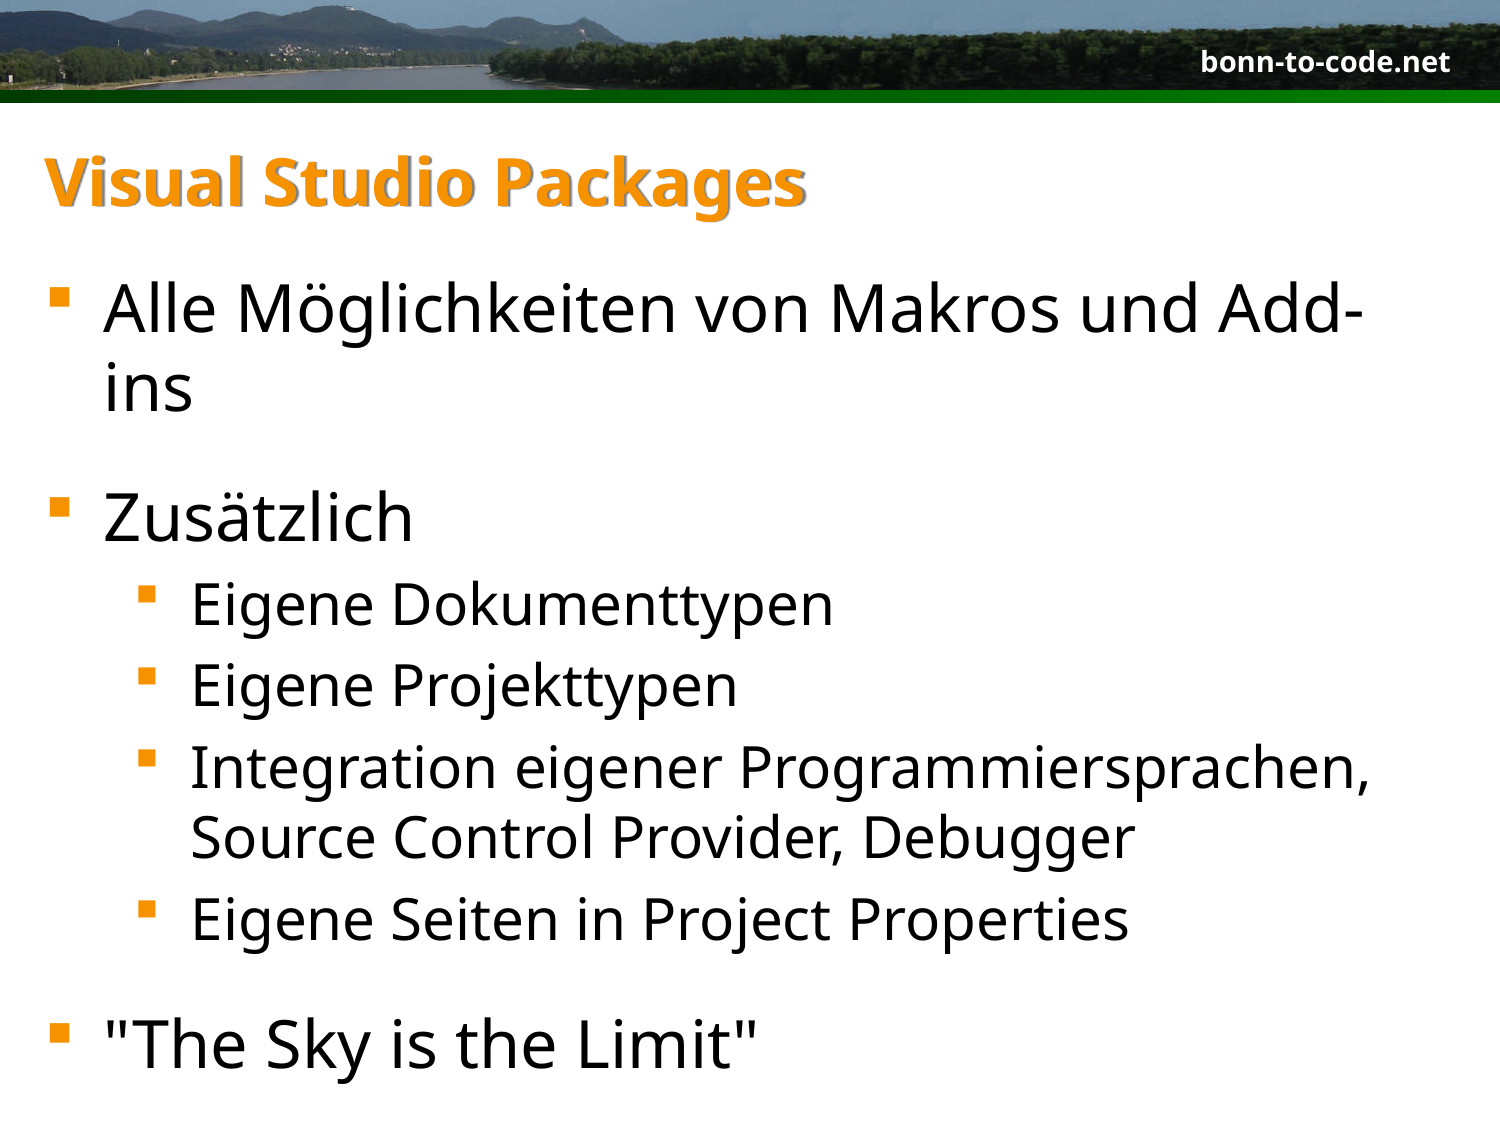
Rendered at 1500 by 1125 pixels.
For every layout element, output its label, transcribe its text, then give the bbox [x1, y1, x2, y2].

picture [0, 0, 1500, 90]
list Alle Möglichkeiten von Makros und Add-ins Zusätzlich Eigene Dokumenttypen Eigene Projekttypen Integration eigener Programmiersprachen, Source Control Provider, Debugger Eigene Seiten in Project Properties "The Sky is the Limit" [29, 257, 1471, 1114]
title Visual Studio Packages [29, 101, 1471, 257]
